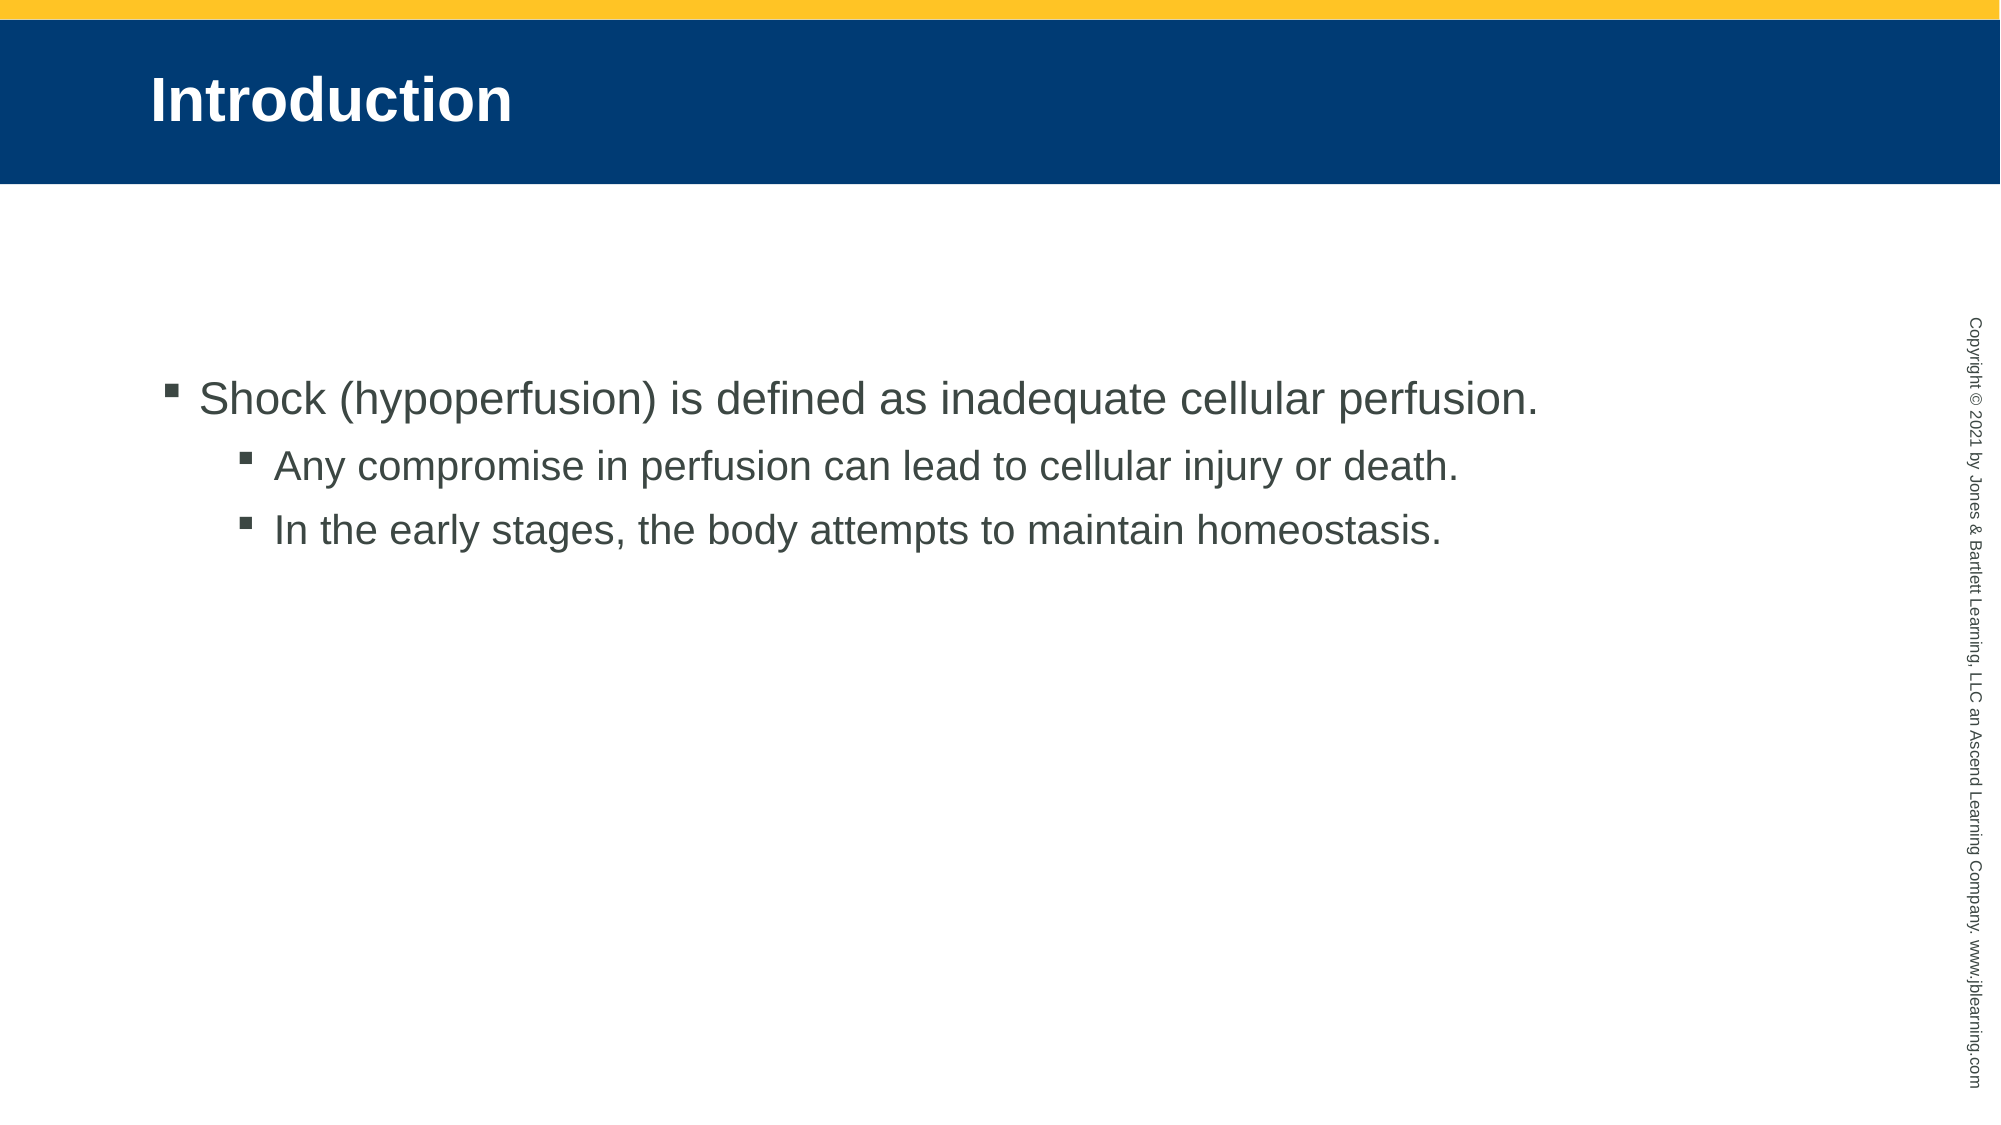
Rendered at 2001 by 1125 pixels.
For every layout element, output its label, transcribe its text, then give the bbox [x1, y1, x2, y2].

list Shock (hypoperfusion) is defined as inadequate cellular perfusion. Any compromise in perfusion can lead to cellular injury or death. In the early stages, the body attempts to maintain homeostasis. [146, 361, 1859, 1016]
title Introduction [0, 20, 2000, 185]
